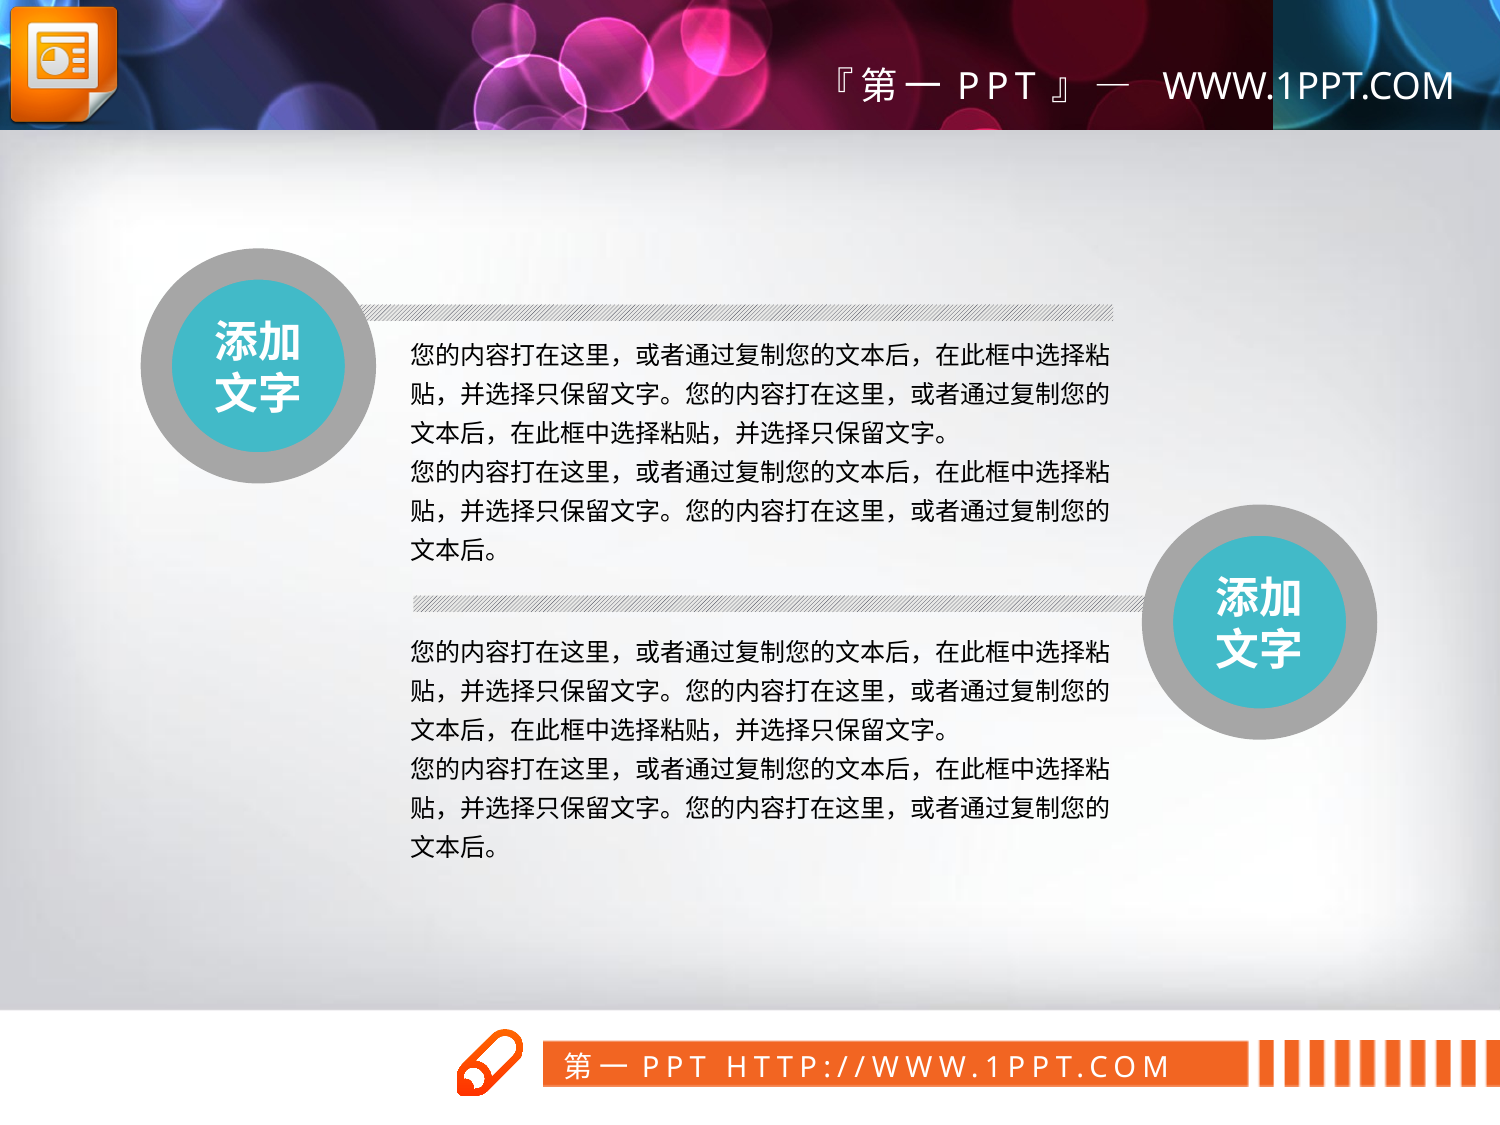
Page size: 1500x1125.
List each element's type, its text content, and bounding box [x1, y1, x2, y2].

text_box 添加文字 [156, 263, 361, 468]
text_box 您的内容打在这里，或者通过复制您的文本后，在此框中选择粘贴，并选择只保留文字。您的内容打在这里，或者通过复制您的文本后，在此框中选择粘贴，并选择只保留文字。 您的内容打在这里，或者通过复制您的文本后，在此框中选择粘贴，并选择只保留文字。您的内容打在这里，或者通过复制您的文本后。 [399, 622, 1127, 867]
picture [0, 0, 1500, 1012]
text_box 添加文字 [1157, 520, 1362, 725]
text_box [342, 304, 1114, 321]
picture [543, 1040, 1500, 1087]
text_box 您的内容打在这里，或者通过复制您的文本后，在此框中选择粘贴，并选择只保留文字。您的内容打在这里，或者通过复制您的文本后，在此框中选择粘贴，并选择只保留文字。 您的内容打在这里，或者通过复制您的文本后，在此框中选择粘贴，并选择只保留文字。您的内容打在这里，或者通过复制您的文本后。 [399, 324, 1127, 570]
text_box [413, 595, 1160, 612]
